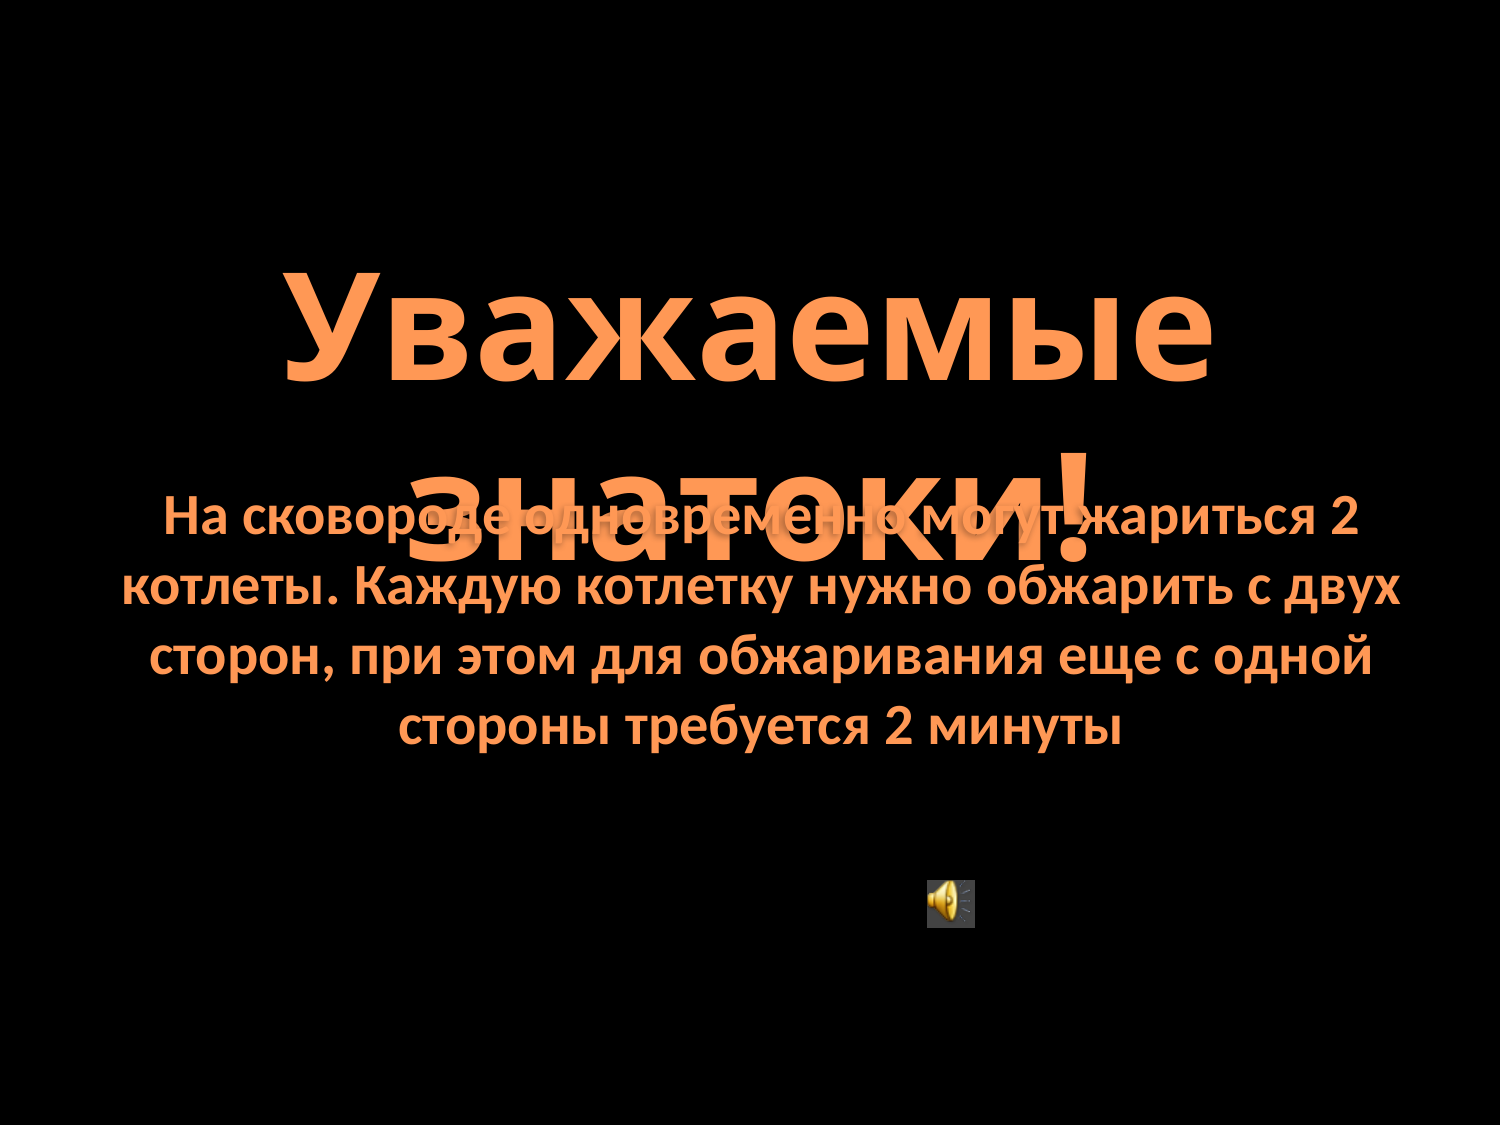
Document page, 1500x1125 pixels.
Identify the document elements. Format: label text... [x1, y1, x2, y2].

picture [925, 878, 977, 930]
text_box Уважаемые знатоки! [117, 222, 1383, 466]
text_box На сковороде одновременно могут жариться 2 котлеты. Каждую котлетку нужно обжарить с двух сторон, при этом для обжаривания еще с одной стороны требуется 2 минуты [105, 468, 1418, 764]
